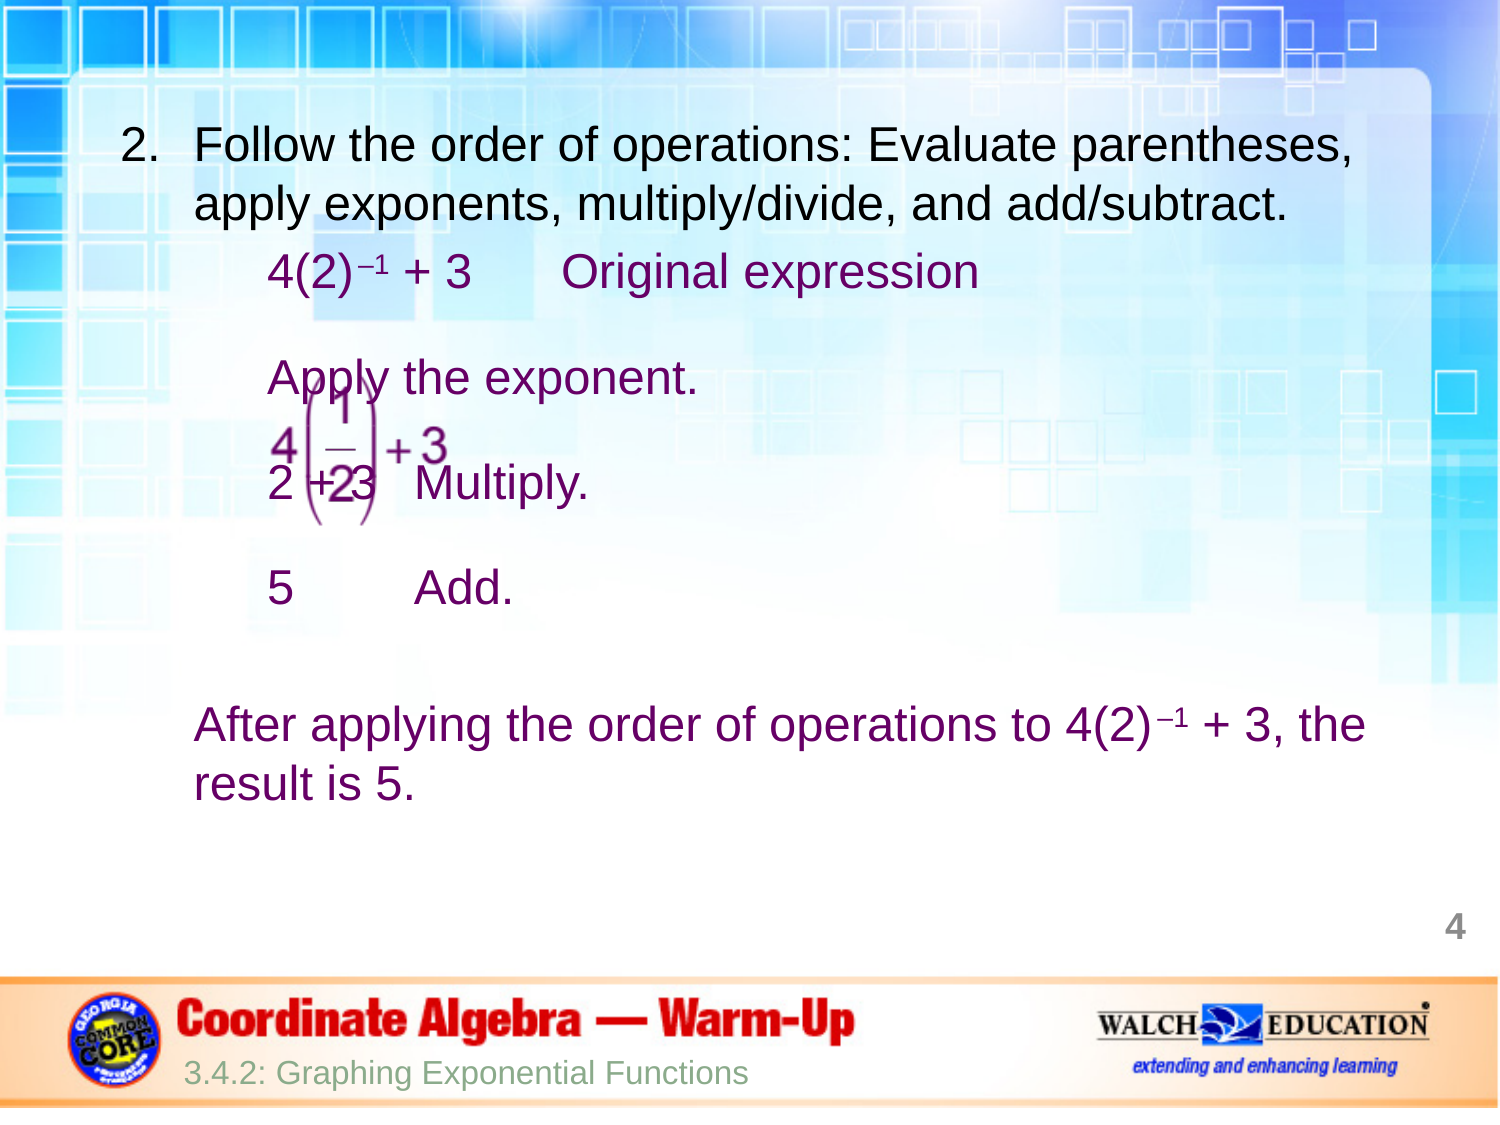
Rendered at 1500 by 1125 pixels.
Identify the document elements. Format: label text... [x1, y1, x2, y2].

slide_number 4 [1361, 901, 1481, 949]
footer 3.4.2: Graphing Exponential Functions [168, 1048, 1067, 1094]
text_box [268, 371, 449, 526]
subtitle Follow the order of operations: Evaluate parentheses, apply exponents, multiply/divide, and add/subtract. 4(2) –1 + 3 Original expression Apply the exponent. 2 + 3 Multiply. 5 Add. After applying the order of operations to 4(2) –1 + 3, the result is 5. [105, 105, 1394, 925]
picture [0, 0, 1500, 1108]
